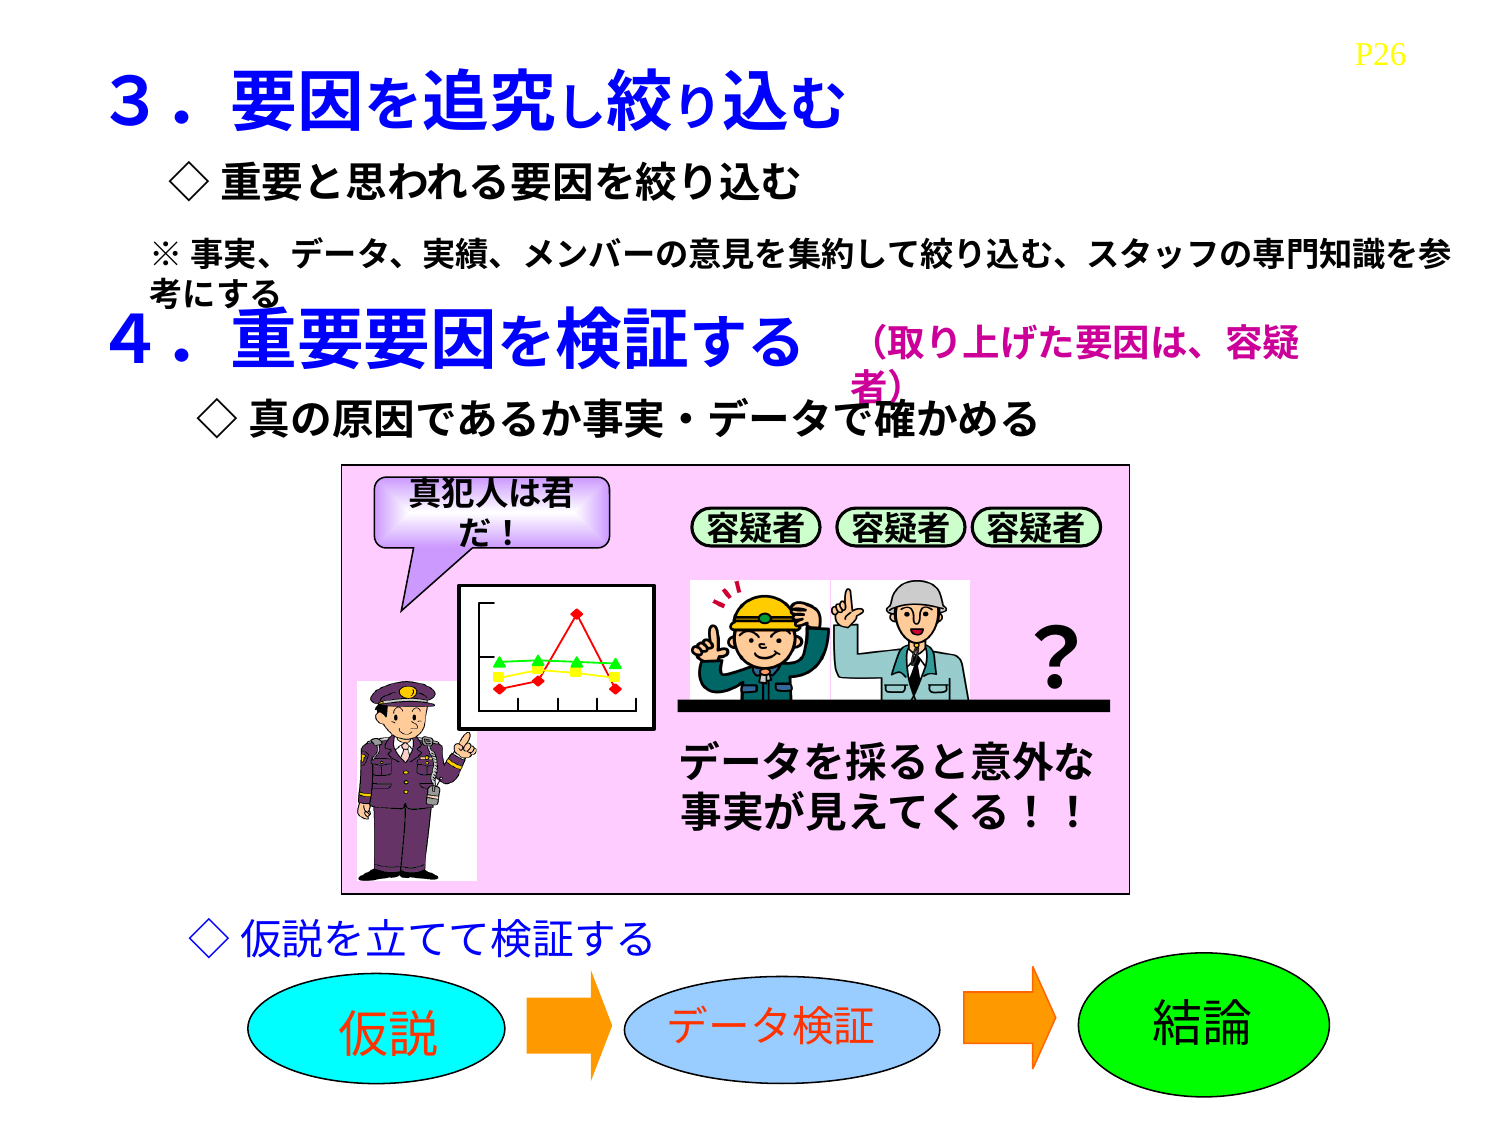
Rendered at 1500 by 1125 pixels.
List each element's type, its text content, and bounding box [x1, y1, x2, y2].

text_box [173, 905, 859, 1084]
text_box ◇重要と思われる要因を絞り込む [153, 148, 886, 214]
text_box ４．重要要因を検証する [82, 296, 1142, 377]
text_box （取り上げた要因は、容疑者） [835, 311, 1365, 417]
text_box ※事実、データ、実績、メンバーの意見を集約して絞り込む、スタッフの専門知識を参考にする [134, 225, 1475, 321]
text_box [181, 385, 1199, 895]
text_box P26 [1340, 24, 1500, 80]
title ３．要因を追究し絞り込む [82, 58, 957, 139]
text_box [963, 952, 1330, 1097]
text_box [526, 969, 945, 1084]
